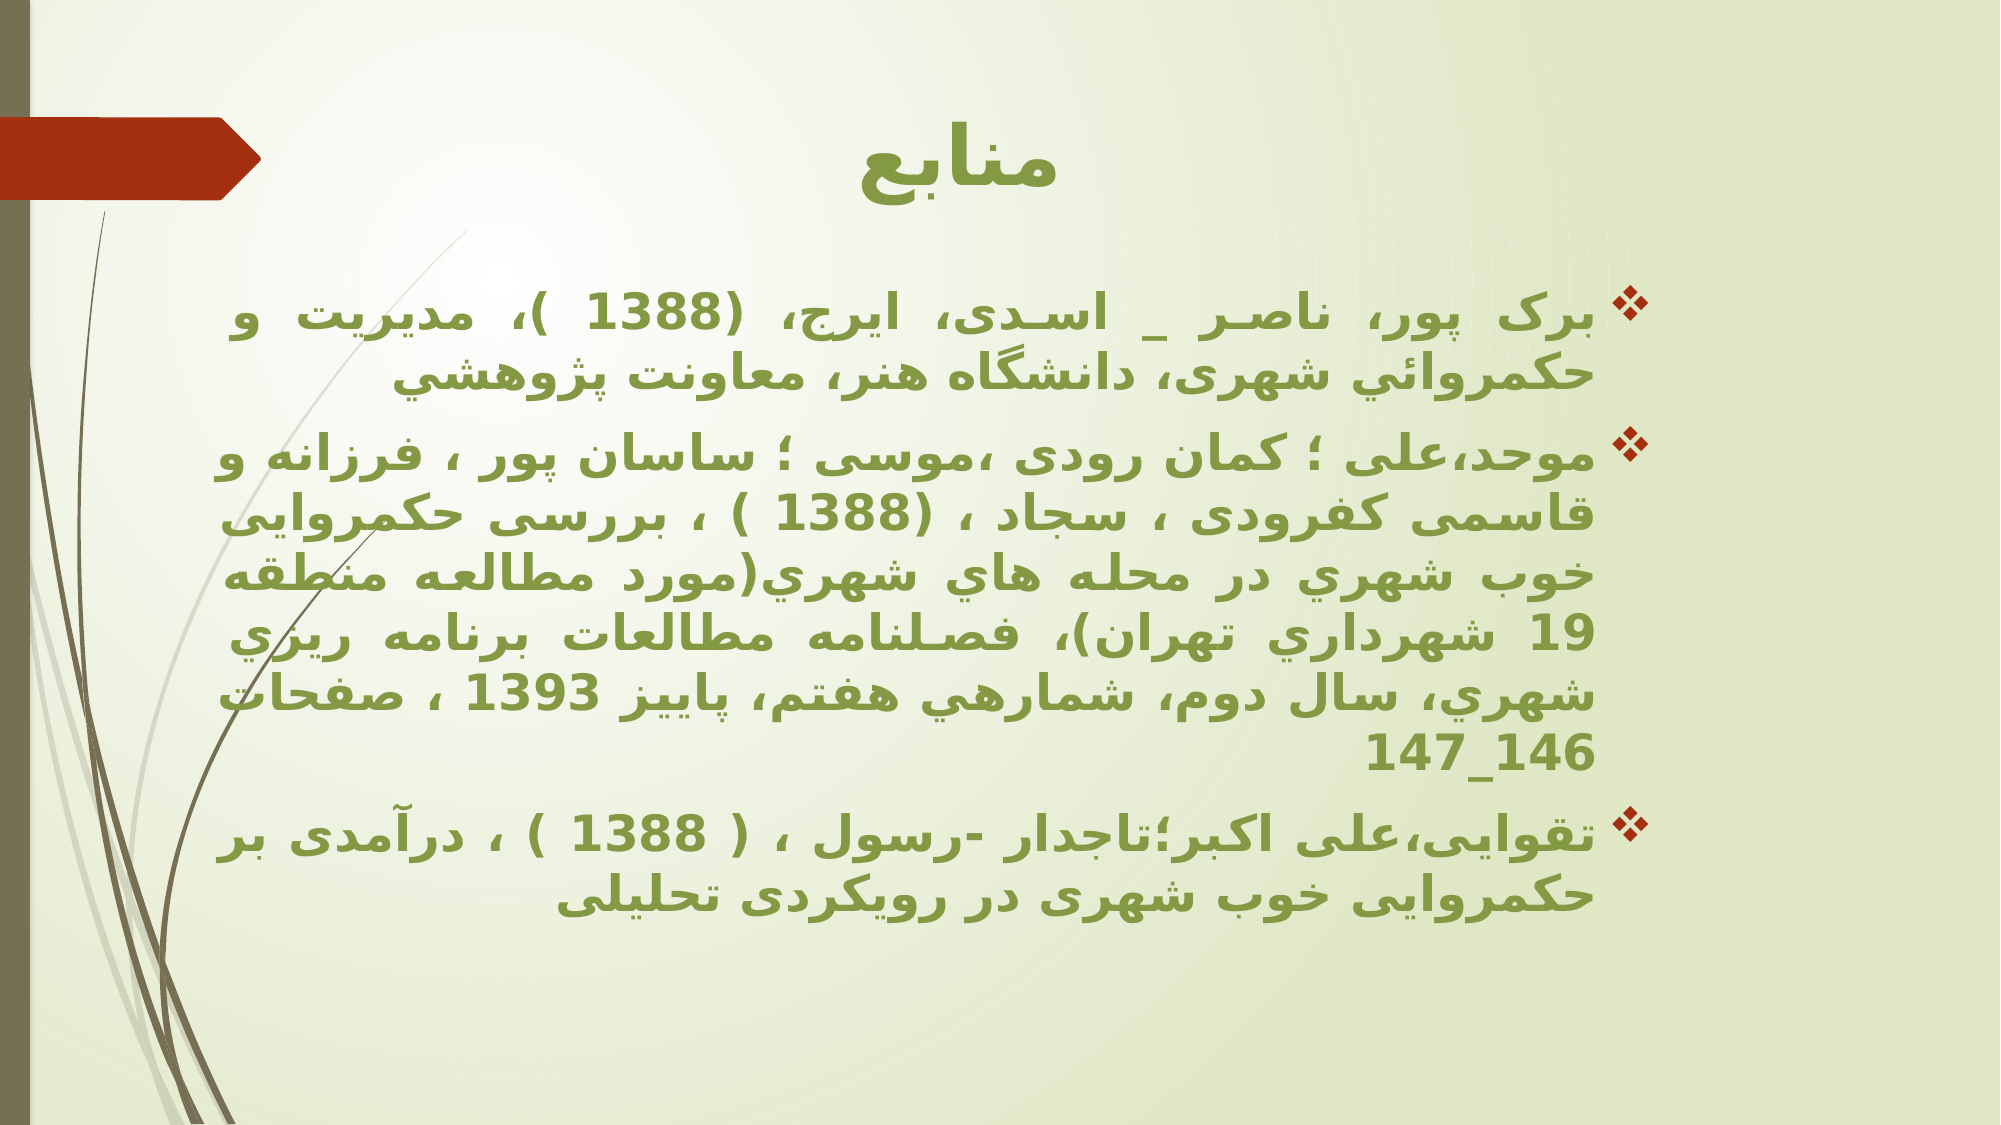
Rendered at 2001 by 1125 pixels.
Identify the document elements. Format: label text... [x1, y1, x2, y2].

list برک پور، ناصر _ اسدی، ایرج، (1388 )، مدیریت و حکمروائي شهری، دانشگاه هنر، معاونت پژوهشي موحد،علی ؛ کمان رودی ،موسی ؛ ساسان پور ، فرزانه و قاسمی کفرودی ، سجاد ، (1388 ) ، بررسی حکمروایی خوب شهري در محله هاي شهري(مورد مطالعه منطقه 19 شهرداري تهران)، فصلنامه مطالعات برنامه ریزي شهري، سال دوم، شمارهي هفتم، پاییز 1393 ، صفحات 146_147 تقوایی،علی اکبر؛تاجدار -رسول ، ( 1388 ) ، درآمدی بر حکمروايی خوب شهری در رويکردی تحليلی [201, 271, 1669, 961]
text_box منابع [842, 87, 1077, 209]
